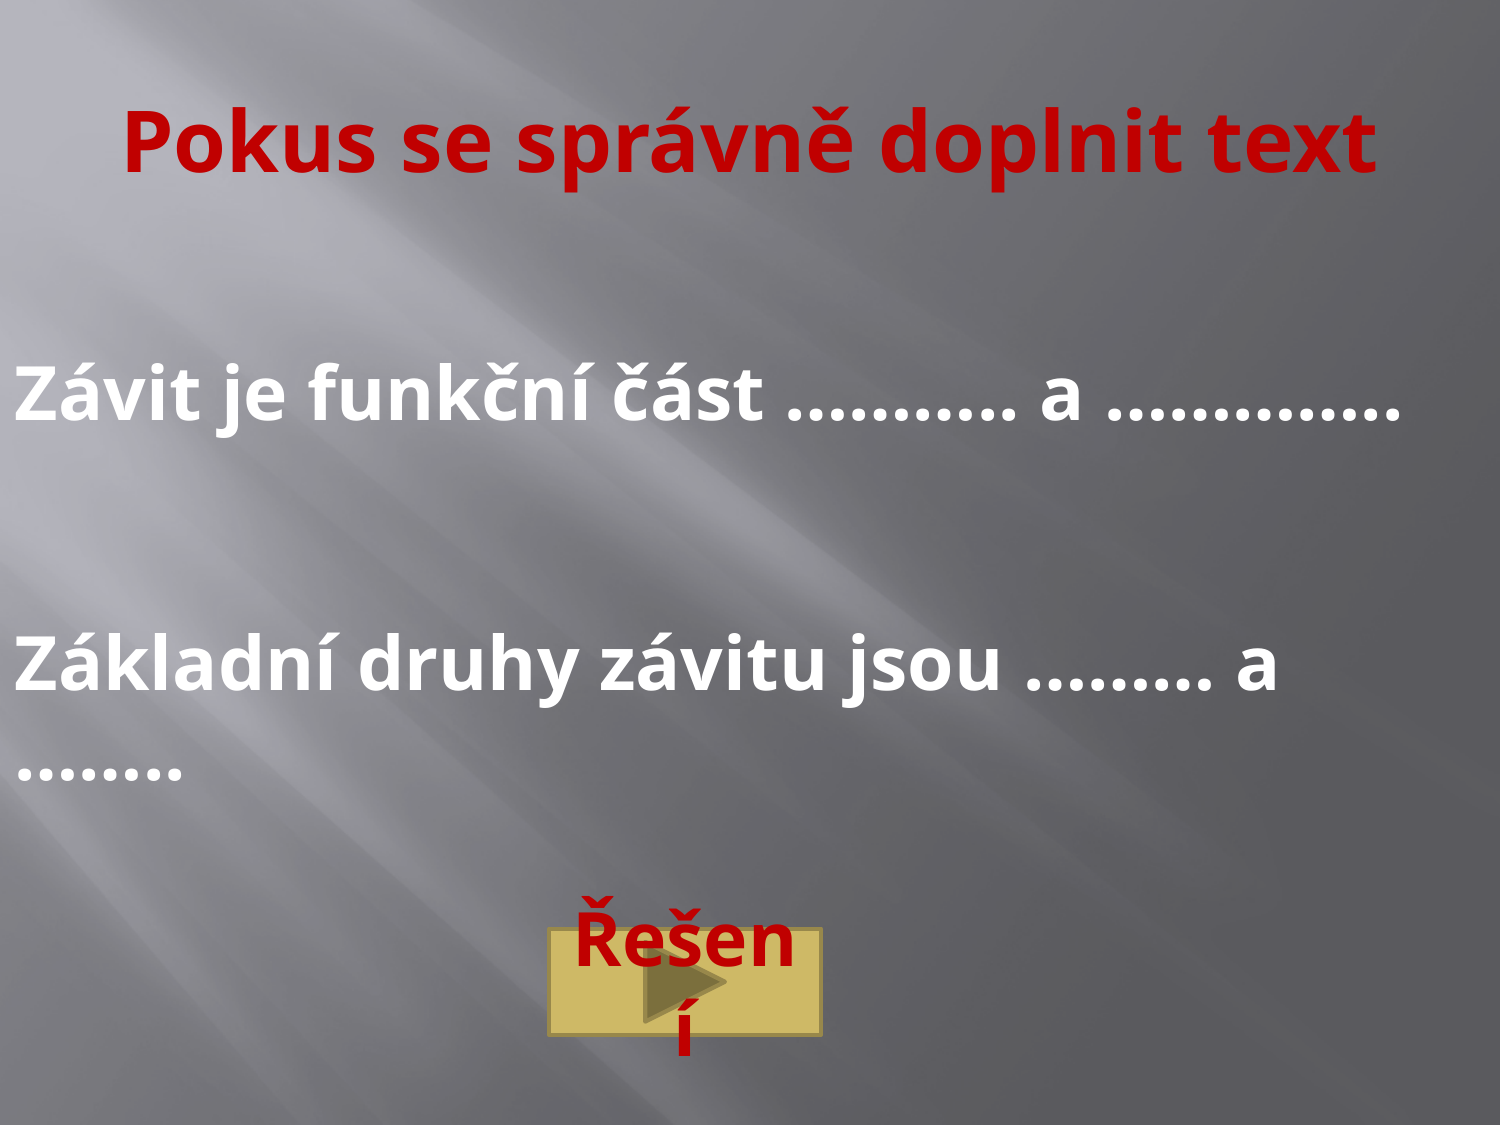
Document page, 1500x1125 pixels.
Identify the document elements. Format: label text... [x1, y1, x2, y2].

text_box Závit je funkční část ……….. a ………….. Základní druhy závitu jsou ……… a …….. [0, 338, 1483, 803]
title Pokus se správně doplnit text [75, 45, 1425, 233]
text_box Řešení [547, 927, 823, 1037]
